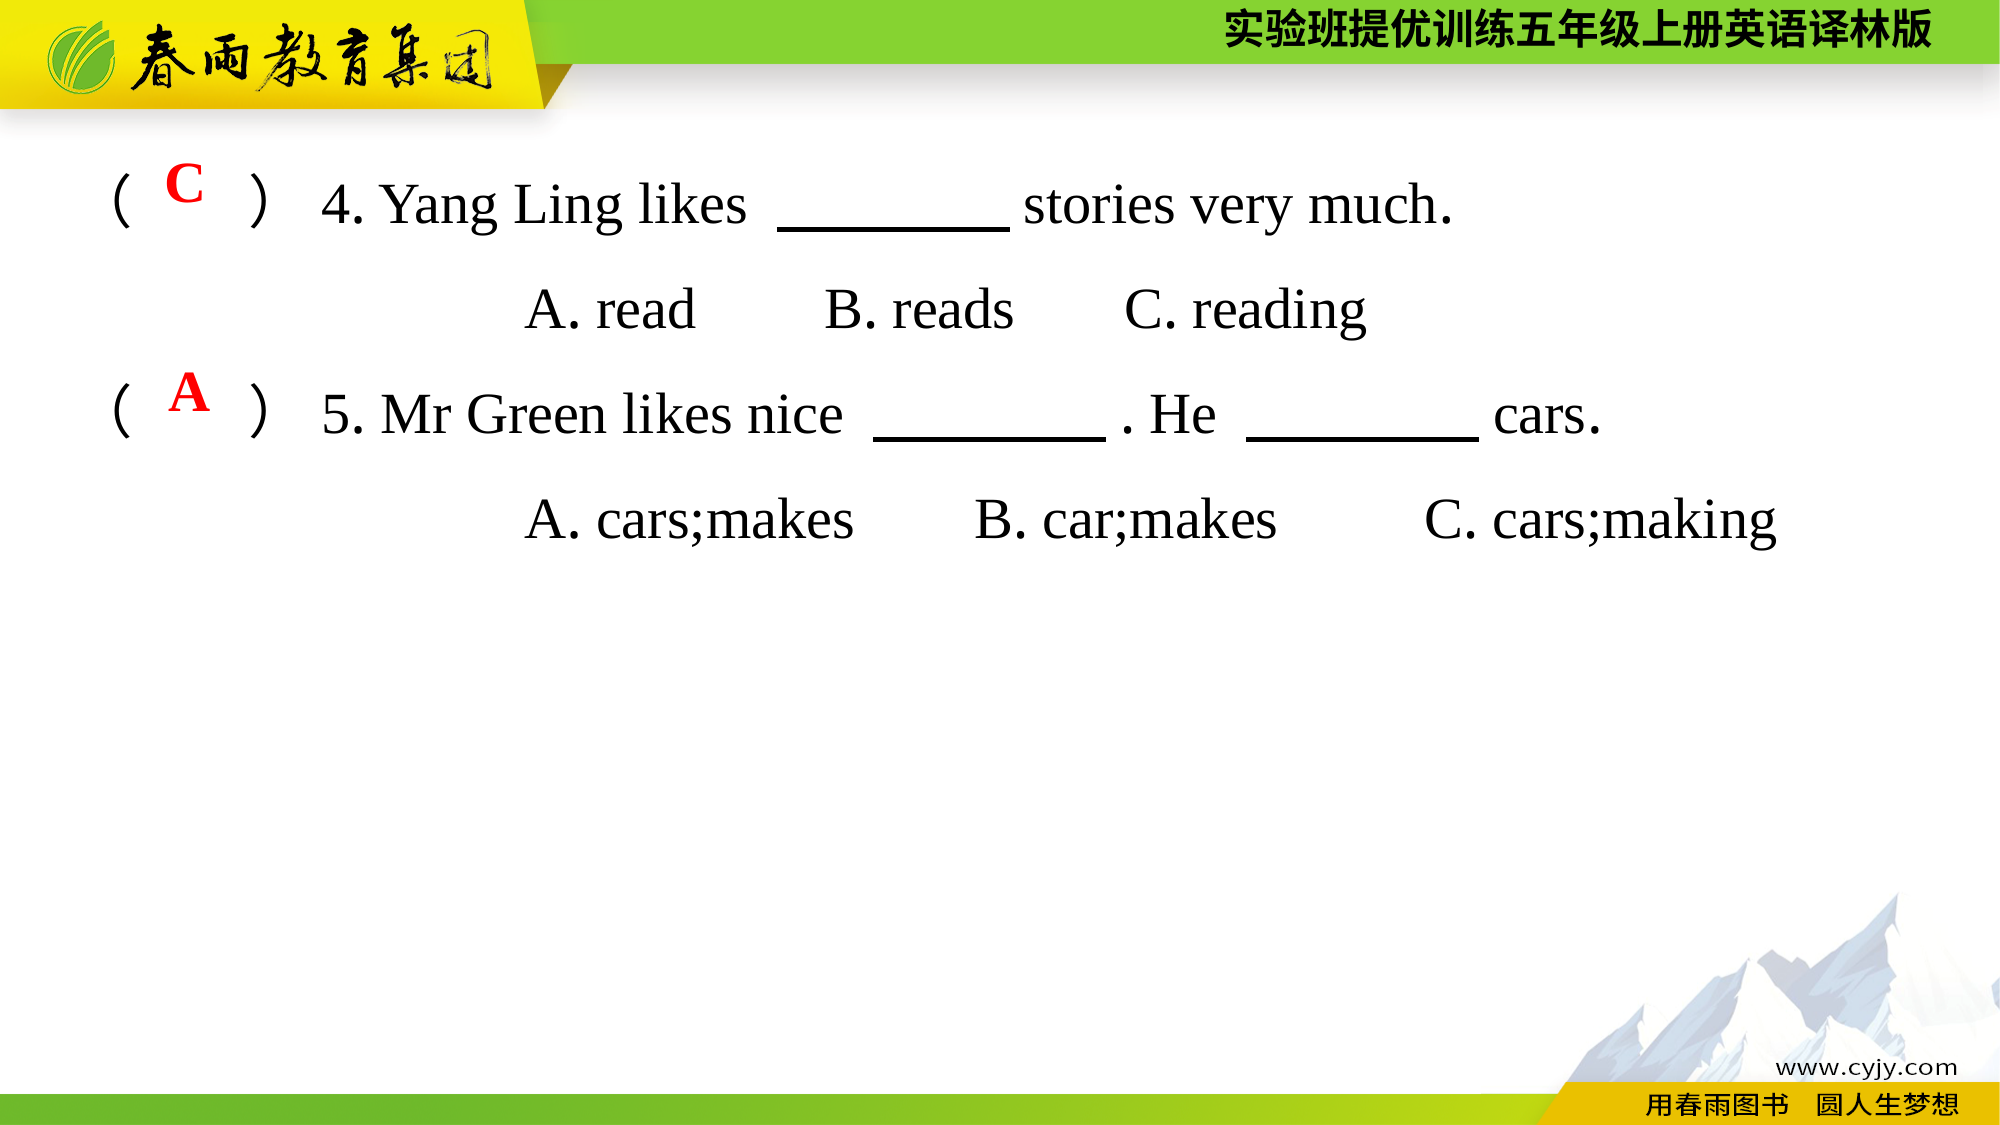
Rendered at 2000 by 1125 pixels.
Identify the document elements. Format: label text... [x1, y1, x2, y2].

picture [0, 0, 2000, 1125]
list （ ）4. Yang Ling likes stories very much. A. read B. reads C. reading （ ）5. Mr Green likes nice . He cars. A. cars;makes B. car;makes C. cars;making [59, 122, 1944, 549]
text_box C [149, 137, 222, 222]
text_box A [154, 345, 226, 431]
